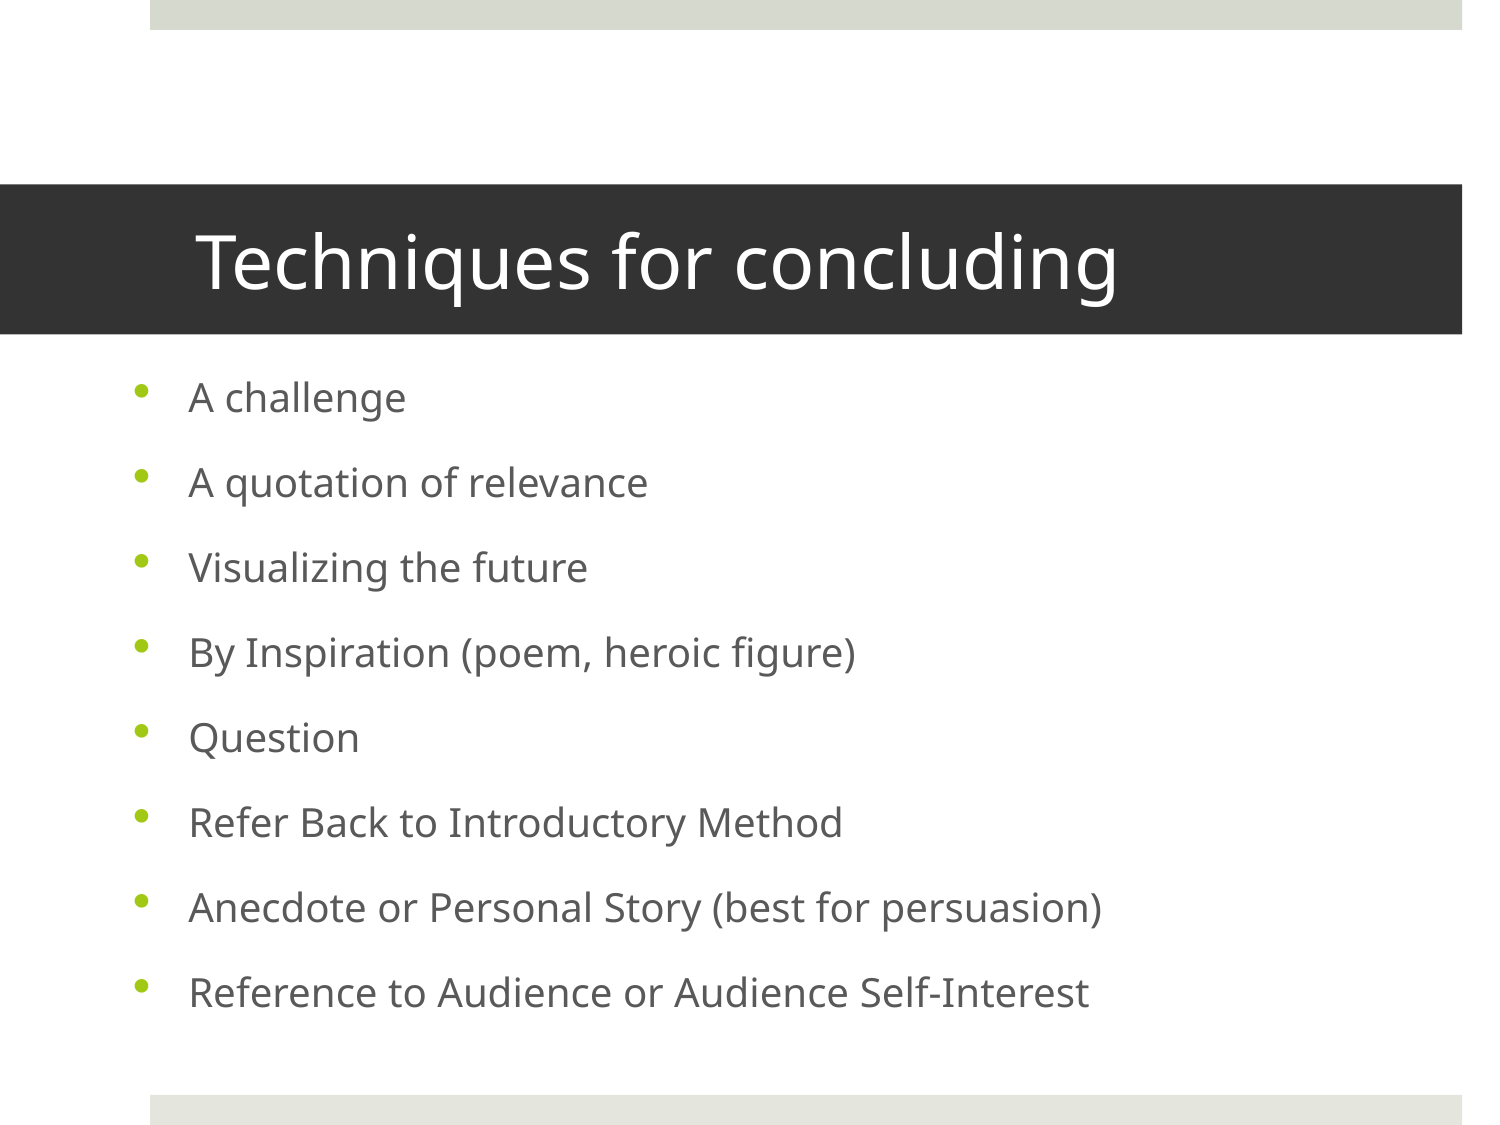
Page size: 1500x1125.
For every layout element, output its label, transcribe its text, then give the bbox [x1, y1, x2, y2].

title Techniques for concluding [0, 184, 1463, 335]
list A challenge A quotation of relevance Visualizing the future By Inspiration (poem, heroic figure) Question Refer Back to Introductory Method Anecdote or Personal Story (best for persuasion) Reference to Audience or Audience Self-Interest [119, 364, 1432, 1028]
